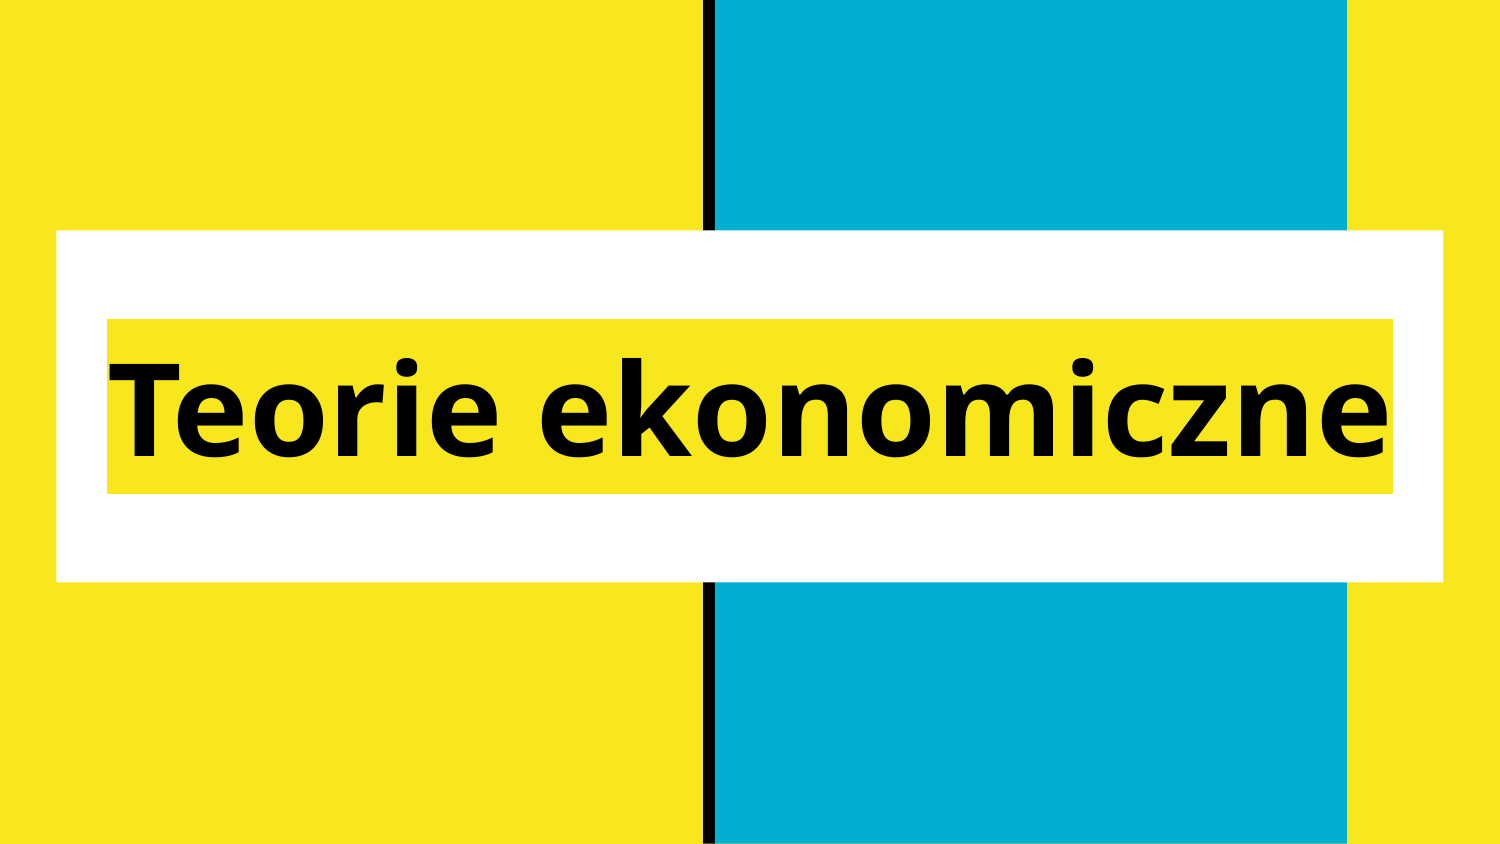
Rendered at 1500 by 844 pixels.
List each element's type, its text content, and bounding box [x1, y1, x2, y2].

title Teorie ekonomiczne [56, 230, 1444, 583]
